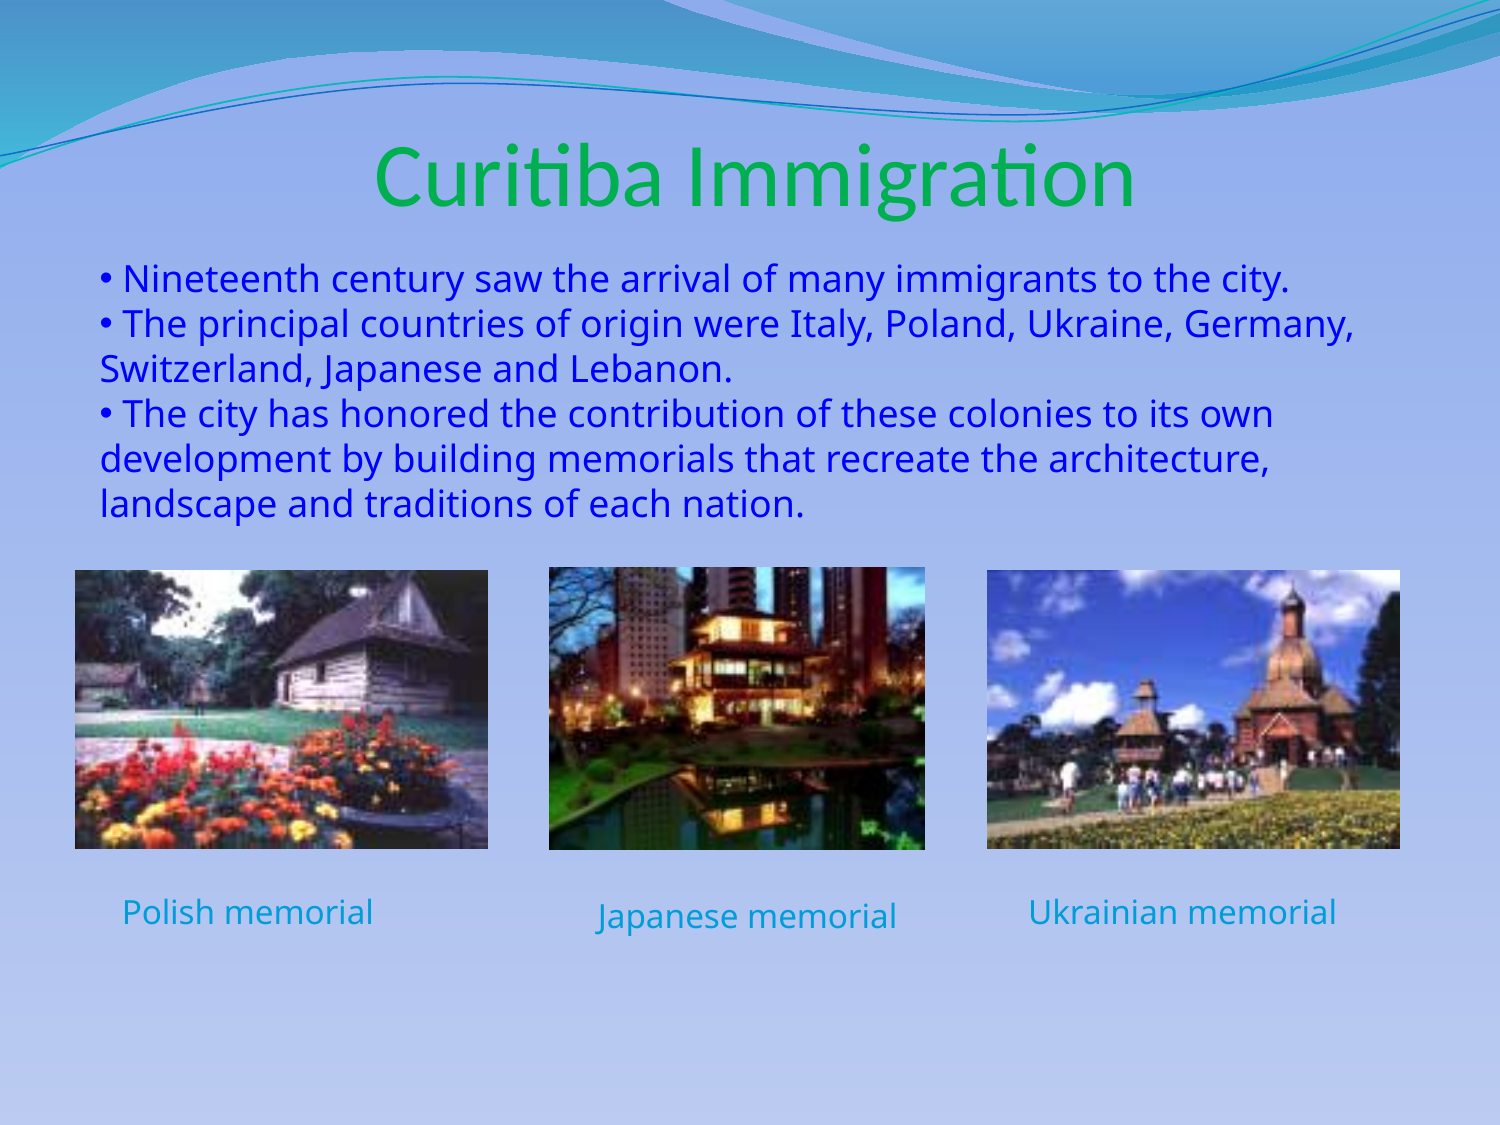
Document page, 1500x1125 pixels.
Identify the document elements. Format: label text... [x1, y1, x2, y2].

picture [74, 570, 488, 849]
text_box Nineteenth century saw the arrival of many immigrants to the city. The principal countries of origin were Italy, Poland, Ukraine, Germany, Switzerland, Japanese and Lebanon. The city has honored the contribution of these colonies to its own development by building memorials that recreate the architecture, landscape and traditions of each nation. [84, 247, 1463, 533]
picture [549, 567, 926, 851]
picture [987, 570, 1401, 849]
text_box Polish memorial [107, 884, 390, 939]
title Curitiba Immigration [300, 37, 1213, 225]
text_box Ukrainian memorial [1013, 884, 1353, 939]
text_box Japanese memorial [583, 887, 913, 943]
